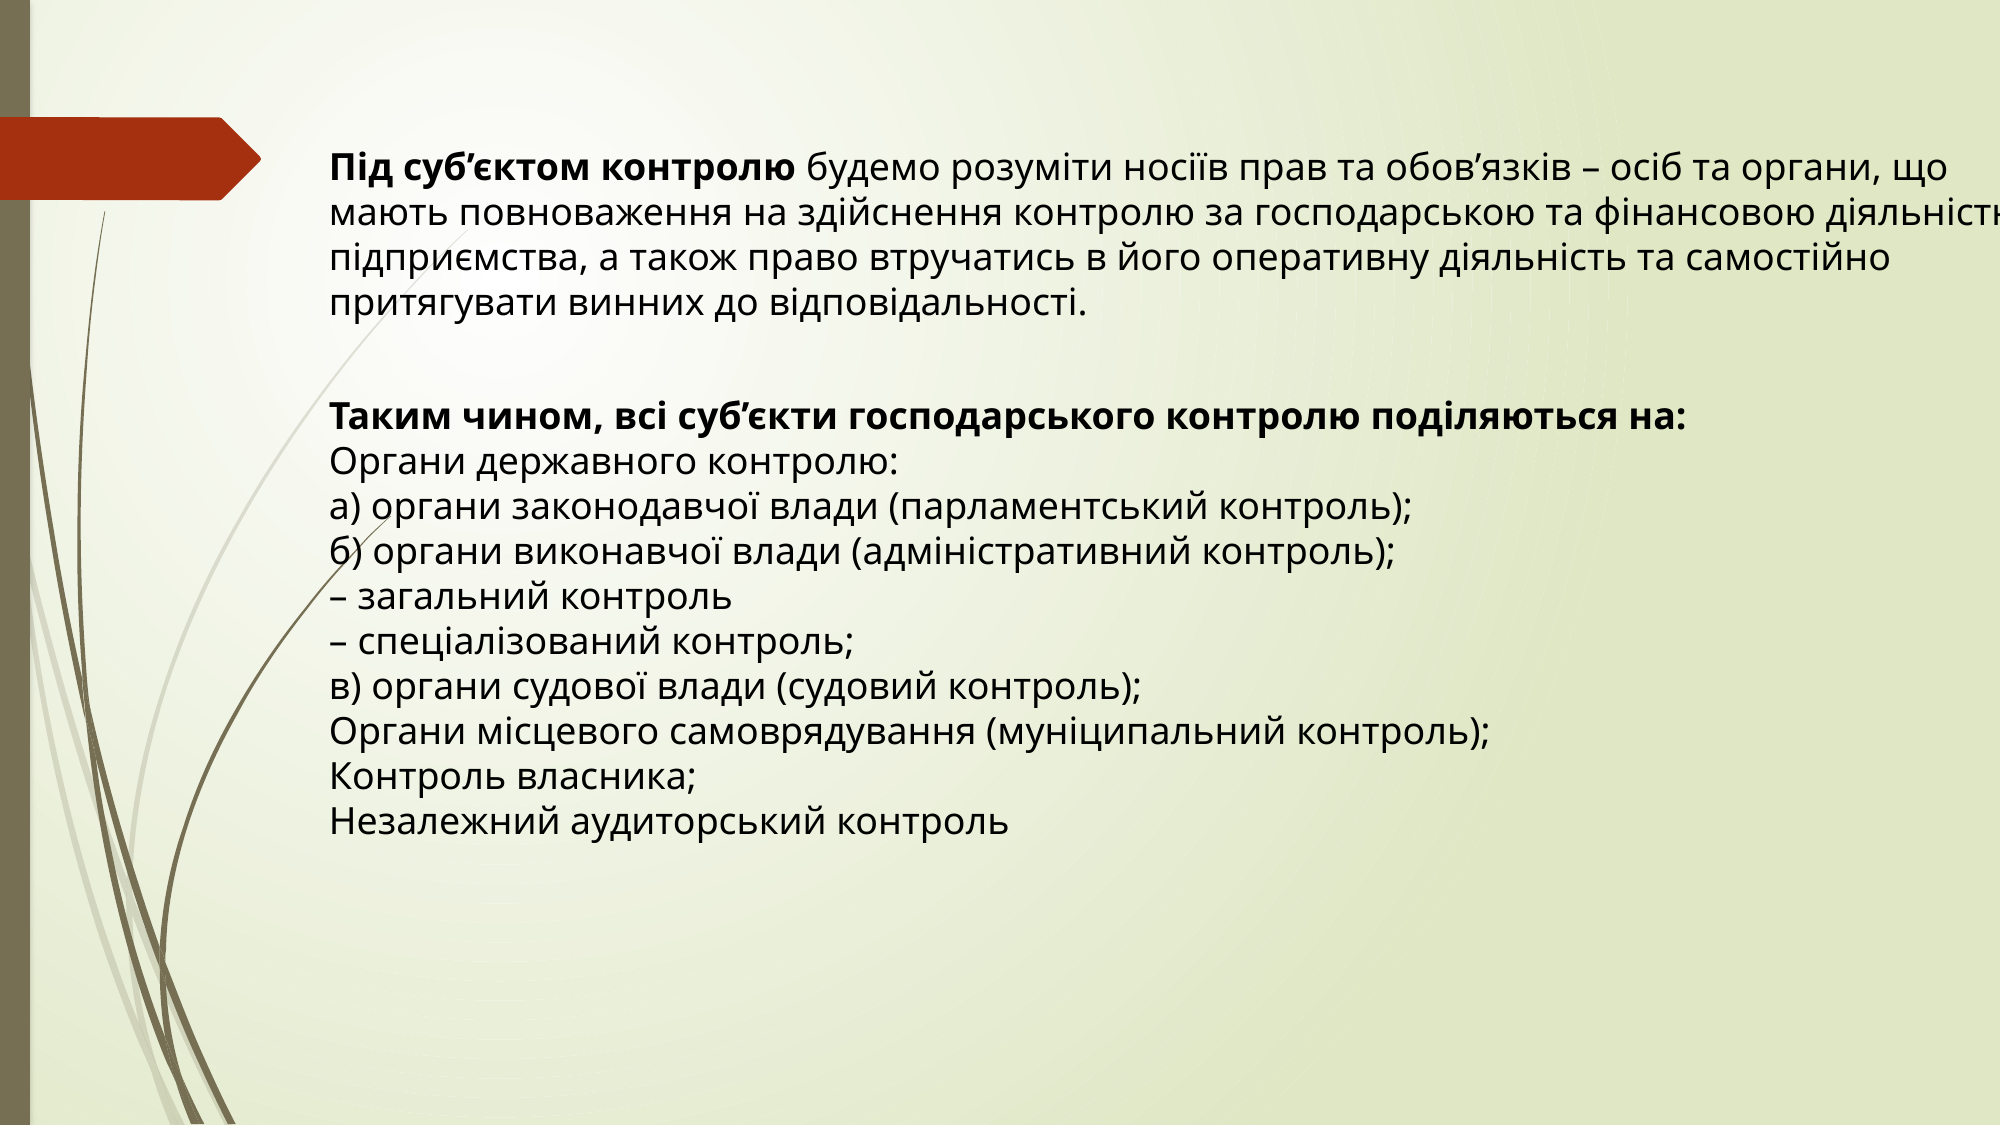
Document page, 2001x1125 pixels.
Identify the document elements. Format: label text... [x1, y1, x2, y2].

text_box Таким чином, всі суб’єкти господарського контролю поділяються на: Органи державного контролю: а) органи законодавчої влади (парламентський контроль); б) органи виконавчої влади (адміністративний контроль); – загальний контроль – спеціалізований контроль; в) органи судової влади (судовий контроль); Органи місцевого самоврядування (муніципальний контроль); Контроль власника; Незалежний аудиторський контроль [314, 384, 2000, 894]
text_box Під суб’єктом контролю будемо розуміти носіїв прав та обов’язків – осіб та органи, що мають повноваження на здійснення контролю за господарською та фінансовою діяльністю підприємства, а також право втручатись в його оперативну діяльність та самостійно притягувати винних до відповідальності. [314, 135, 2000, 376]
